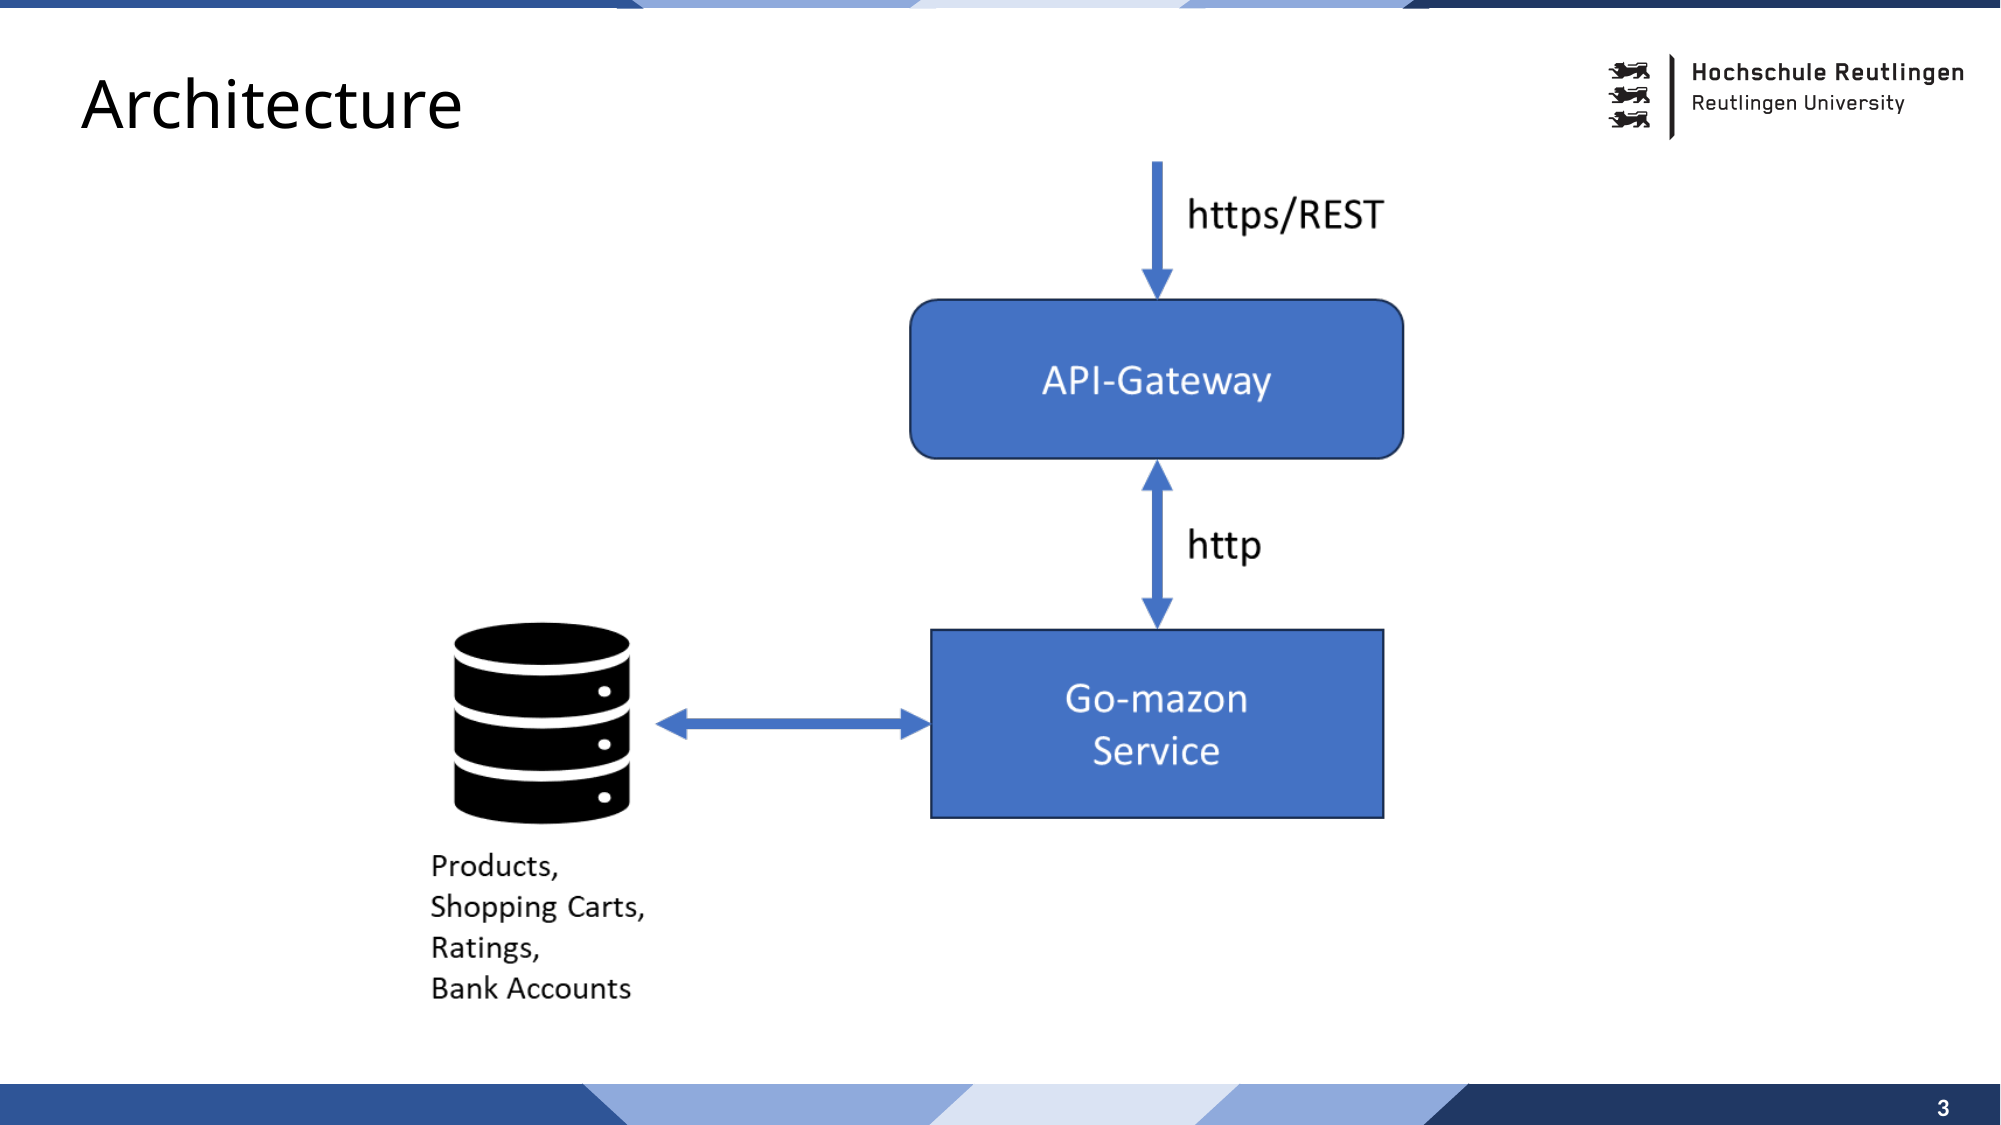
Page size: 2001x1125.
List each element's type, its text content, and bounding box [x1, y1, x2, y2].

slide_number 3 [1514, 1076, 1965, 1125]
title Architecture [66, 52, 1596, 162]
picture [392, 161, 1416, 1029]
picture [1607, 52, 1965, 142]
